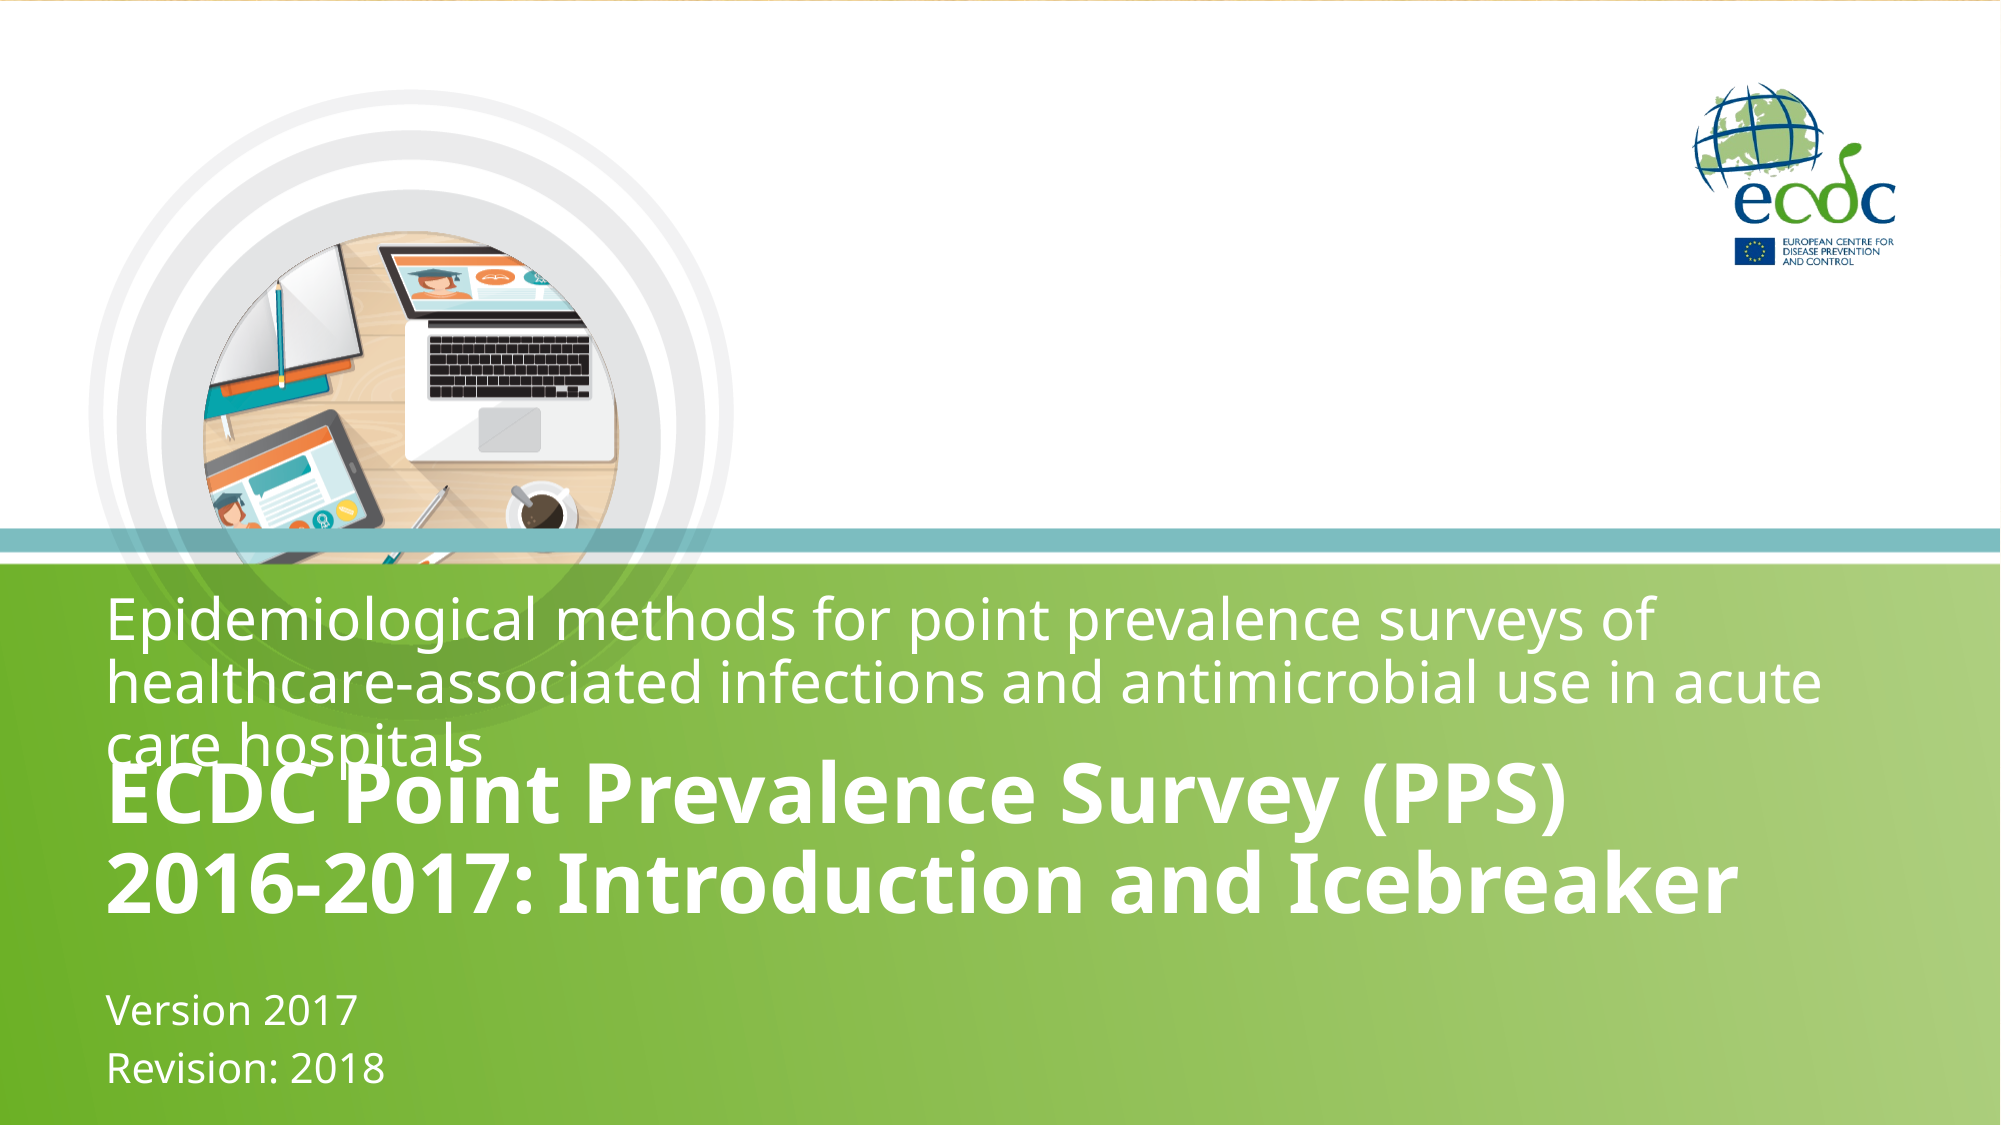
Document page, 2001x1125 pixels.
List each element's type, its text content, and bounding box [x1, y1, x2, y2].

title ECDC Point Prevalence Survey (PPS) 2016-2017: Introduction and Icebreaker [105, 751, 1889, 927]
text_box Version 2017 Revision: 2018 [105, 927, 1889, 1091]
picture [0, 0, 2001, 1125]
subtitle Epidemiological methods for point prevalence surveys of healthcare-associated infections and antimicrobial use in acute care hospitals [105, 590, 1889, 667]
